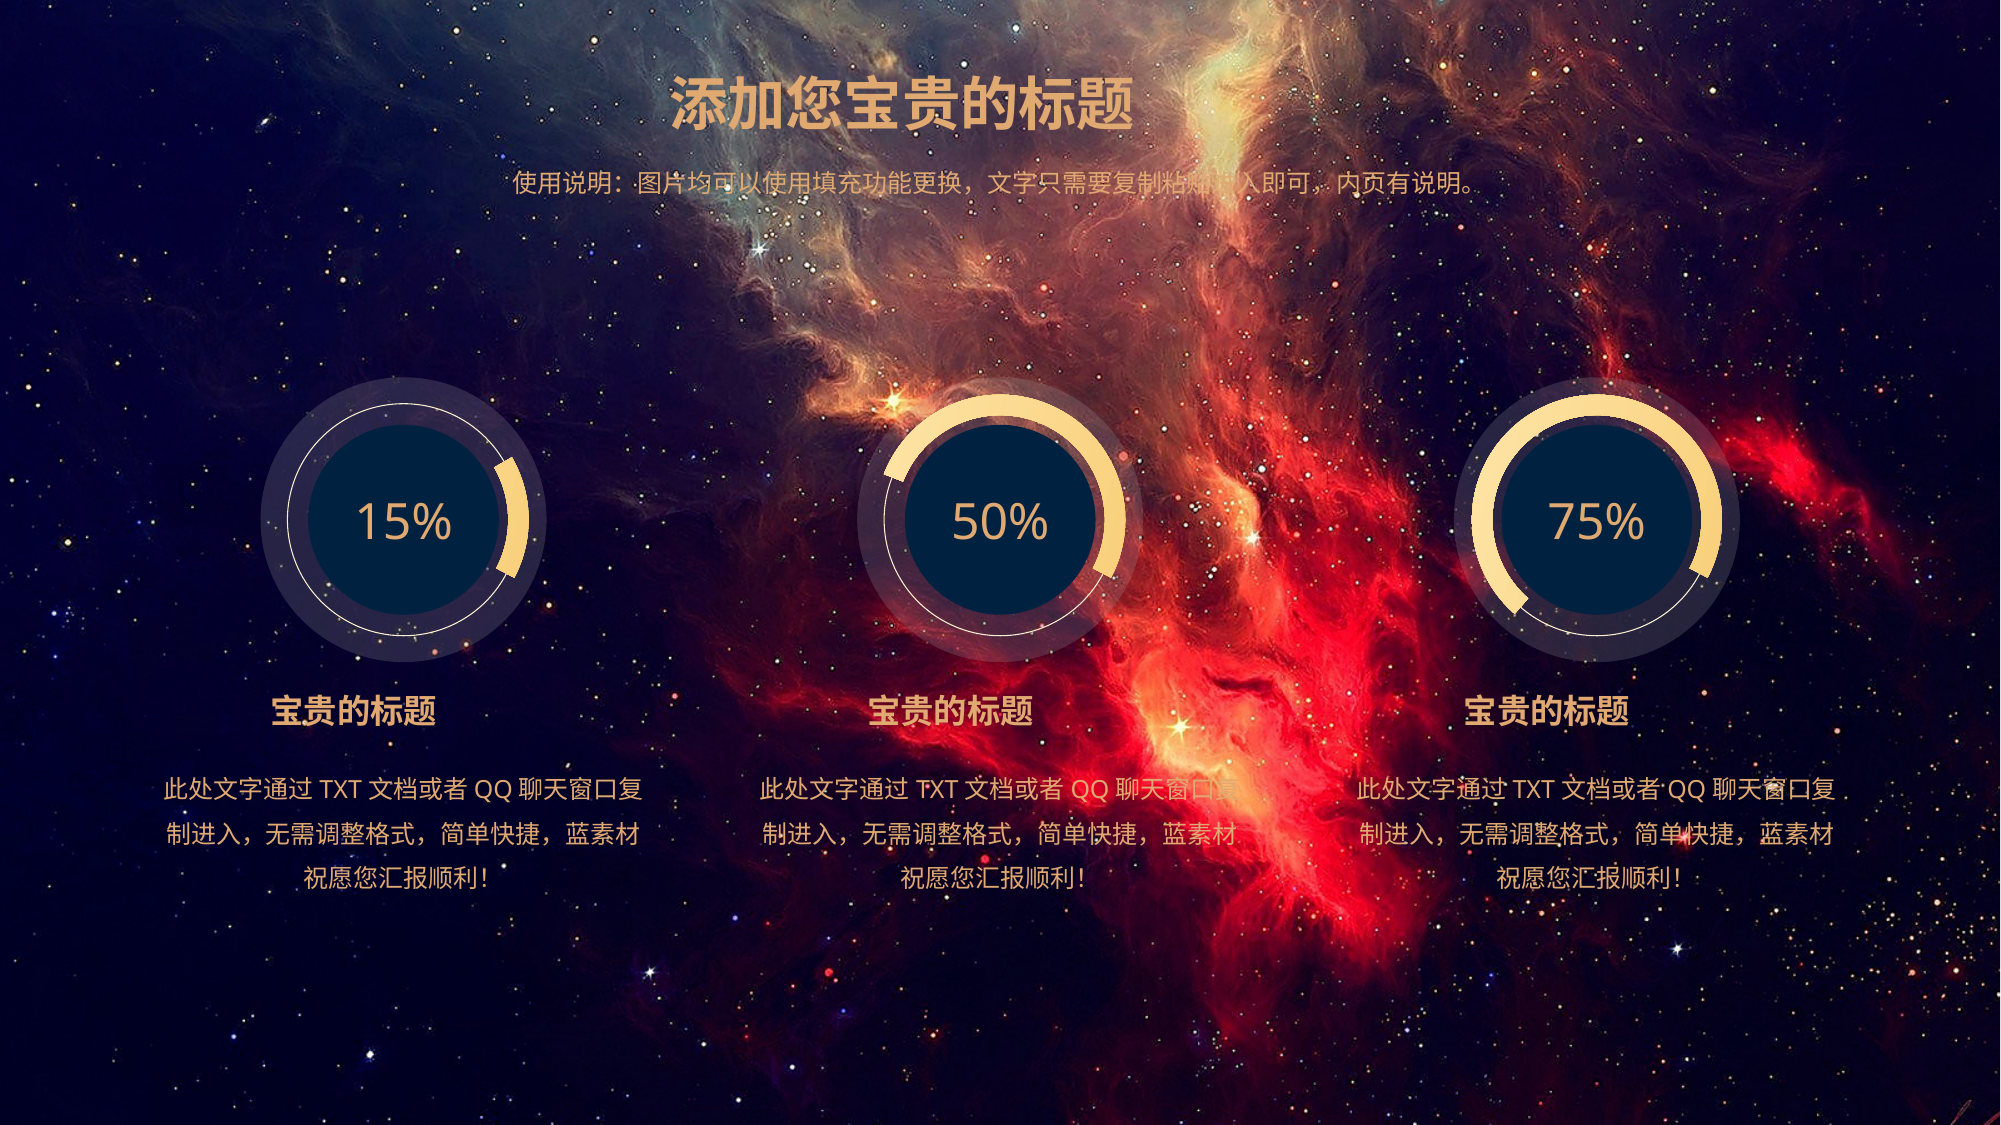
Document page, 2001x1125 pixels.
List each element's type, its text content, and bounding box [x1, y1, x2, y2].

text_box [1470, 393, 1723, 616]
text_box 75% [1500, 423, 1694, 616]
picture [0, 0, 2001, 1125]
text_box 宝贵的标题 [255, 683, 552, 738]
text_box 宝贵的标题 [852, 683, 1148, 738]
text_box [856, 376, 1145, 664]
text_box [883, 417, 1103, 637]
text_box 此处文字通过TXT文档或者QQ聊天窗口复制进入，无需调整格式，简单快捷，蓝素材祝愿您汇报顺利！ [745, 750, 1256, 901]
text_box [1452, 376, 1741, 664]
text_box [492, 455, 530, 580]
text_box [882, 393, 1127, 580]
text_box 此处文字通过TXT文档或者QQ聊天窗口复制进入，无需调整格式，简单快捷，蓝素材祝愿您汇报顺利！ [1341, 750, 1852, 901]
text_box 使用说明：图片均可以使用填充功能更换，文字只需要复制粘贴进入即可，内页有说明。 [402, 145, 1598, 206]
text_box [286, 402, 507, 637]
text_box 此处文字通过TXT文档或者QQ聊天窗口复制进入，无需调整格式，简单快捷，蓝素材祝愿您汇报顺利！ [148, 750, 659, 901]
text_box 50% [903, 423, 1097, 616]
text_box 15% [307, 423, 500, 616]
text_box 宝贵的标题 [1449, 683, 1745, 738]
text_box 添加您宝贵的标题 [654, 59, 1346, 145]
text_box [259, 376, 548, 664]
text_box [1494, 417, 1700, 637]
